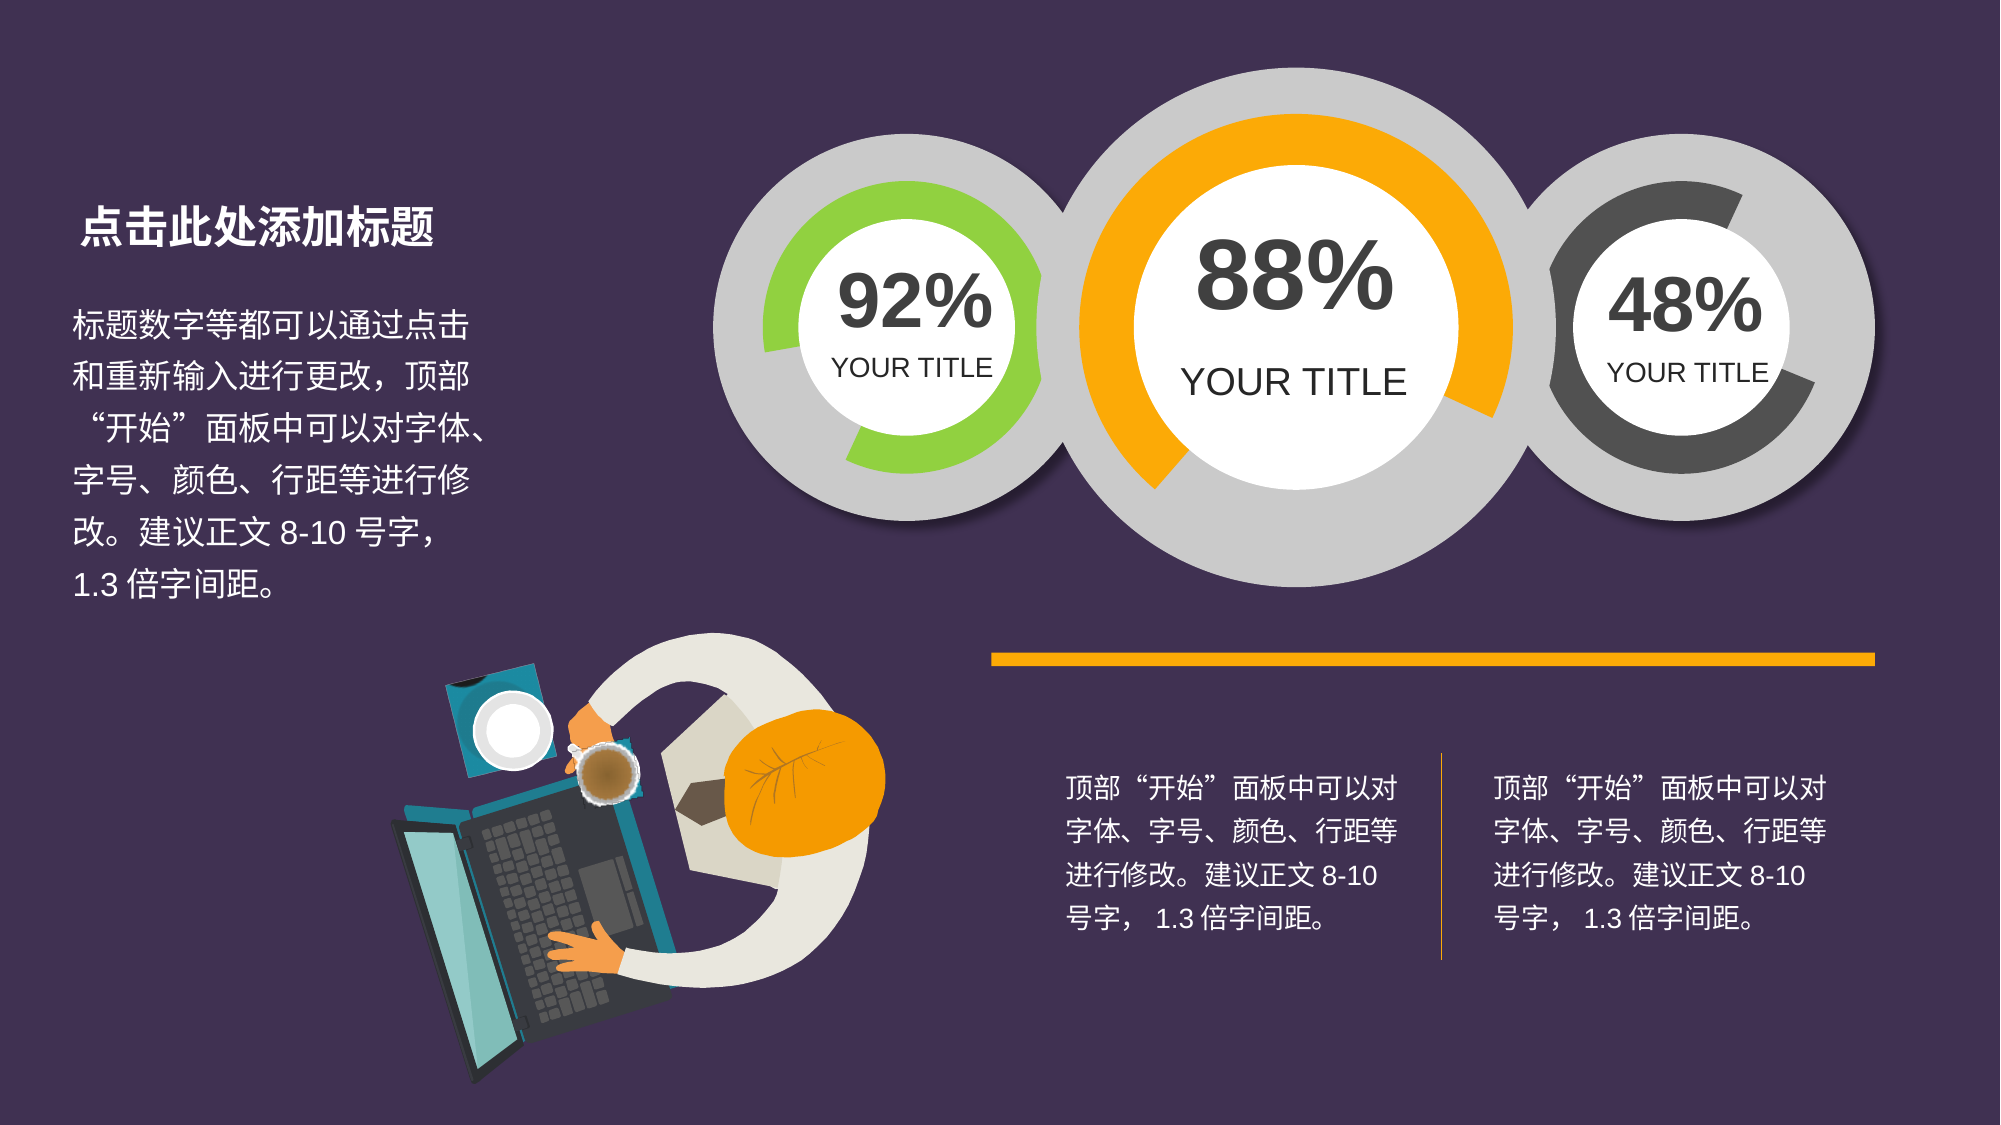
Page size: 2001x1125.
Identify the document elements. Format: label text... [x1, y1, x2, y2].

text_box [713, 67, 1875, 588]
picture [446, 685, 451, 703]
text_box 点击此处添加标题 [64, 176, 451, 261]
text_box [451, 591, 846, 1085]
text_box [991, 652, 1875, 667]
text_box 标题数字等都可以通过点击和重新输入进行更改，顶部“开始”面板中可以对字体、字号、颜色、行距等进行修改。建议正文8-10号字，1.3倍字间距。 [57, 284, 493, 611]
text_box 顶部“开始”面板中可以对字体、字号、颜色、行距等进行修改。建议正文8-10号字，1.3倍字间距。 [1050, 753, 1417, 942]
text_box 顶部“开始”面板中可以对字体、字号、颜色、行距等进行修改。建议正文8-10号字，1.3倍字间距。 [1478, 753, 1845, 942]
